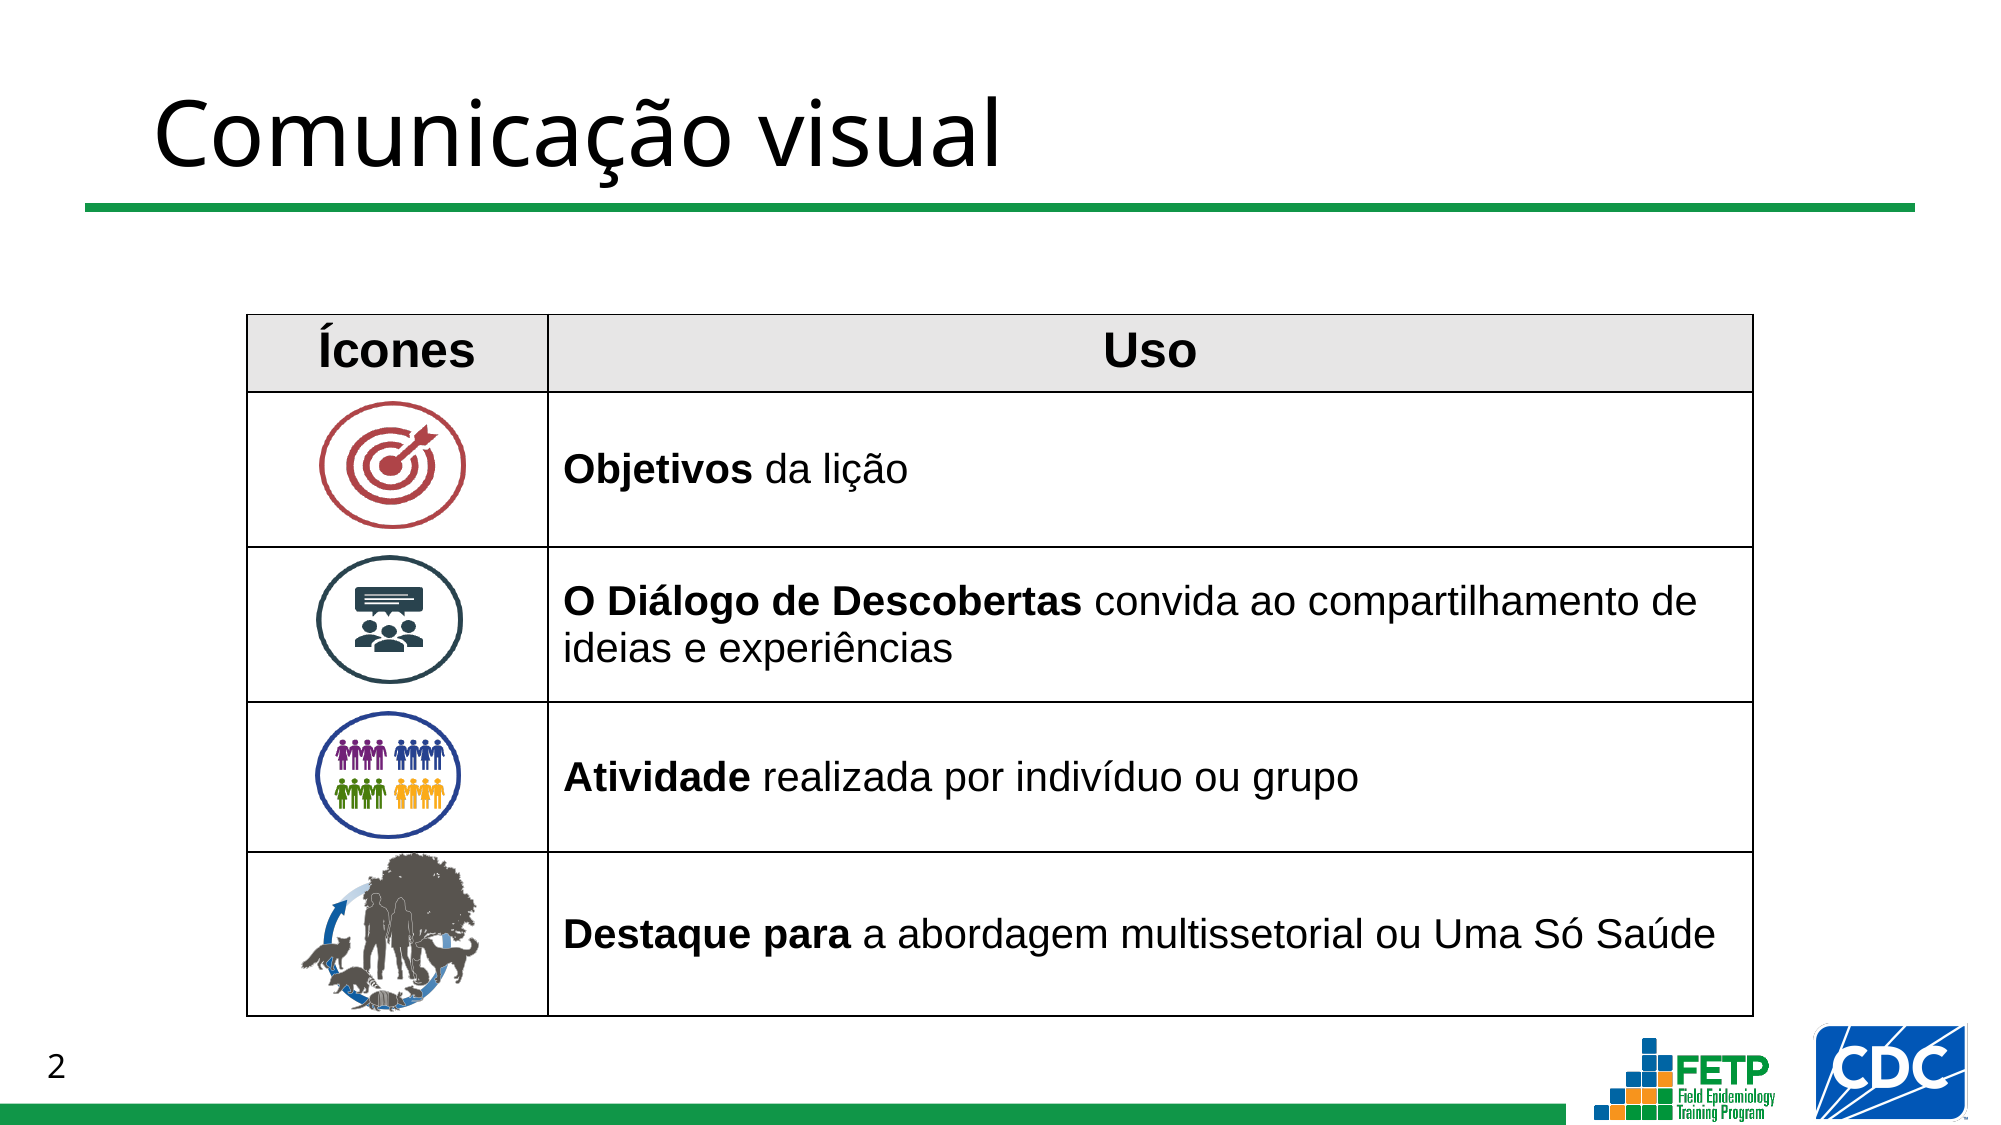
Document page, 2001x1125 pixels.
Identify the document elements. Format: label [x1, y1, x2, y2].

picture [319, 401, 466, 529]
picture [315, 711, 461, 839]
picture [295, 851, 480, 1039]
picture [1594, 1038, 1775, 1122]
picture [1813, 1023, 1968, 1122]
picture [316, 555, 463, 684]
